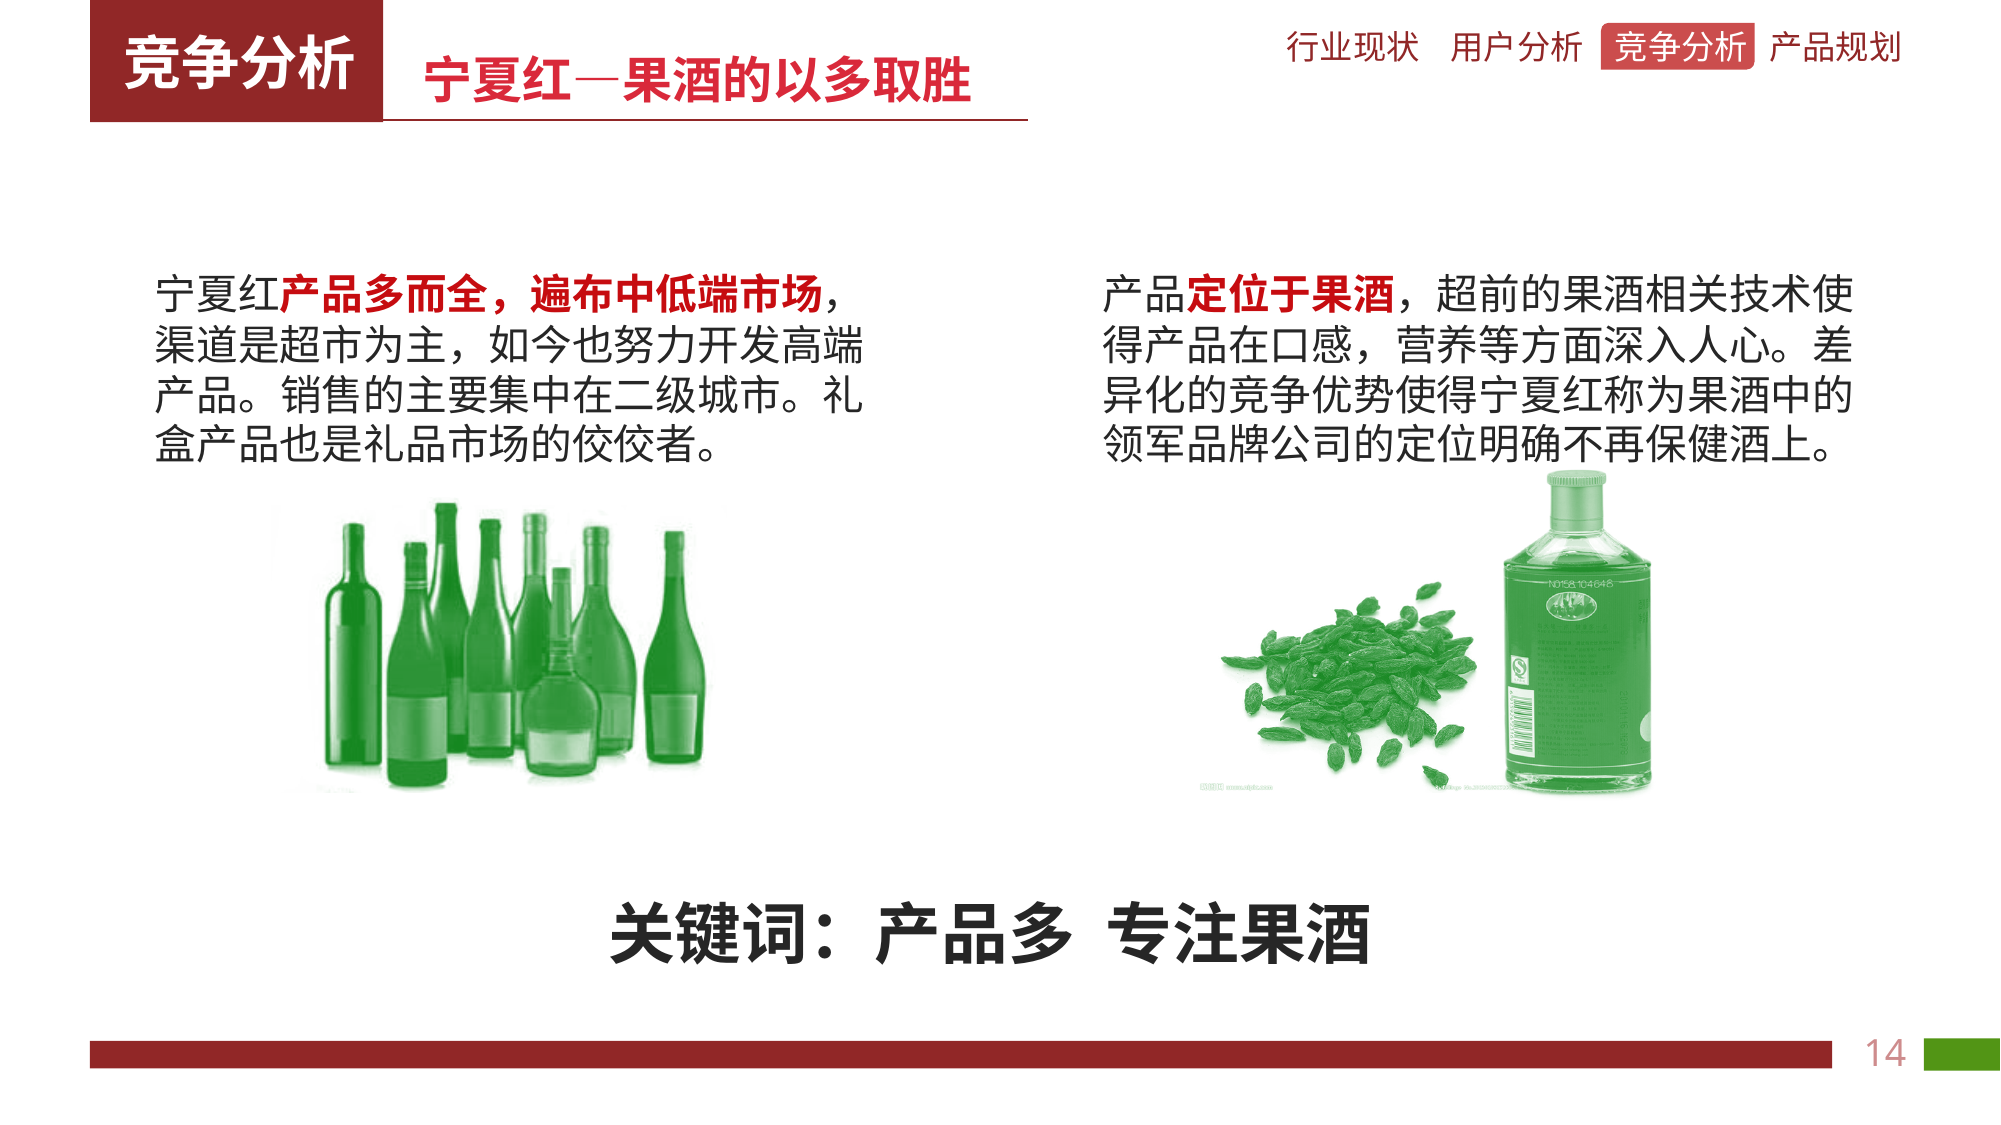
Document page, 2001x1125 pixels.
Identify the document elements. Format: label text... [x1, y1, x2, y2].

text_box 产品定位于果酒，超前的果酒相关技术使得产品在口感，营养等方面深入人心。差异化的竞争优势使得宁夏红称为果酒中的领军品牌公司的定位明确不再保健酒上。 [1088, 260, 1885, 476]
text_box 宁夏红—果酒的以多取胜 [407, 40, 1046, 116]
text_box 关键词：产品多 专注果酒 [593, 884, 1402, 979]
text_box 宁夏红产品多而全，遍布中低端市场，渠道是超市为主，如今也努力开发高端产品。销售的主要集中在二级城市。礼盒产品也是礼品市场的佼佼者。 [140, 260, 918, 476]
picture [271, 497, 727, 793]
slide_number 14 [1471, 1024, 1922, 1085]
picture [1197, 457, 1706, 811]
